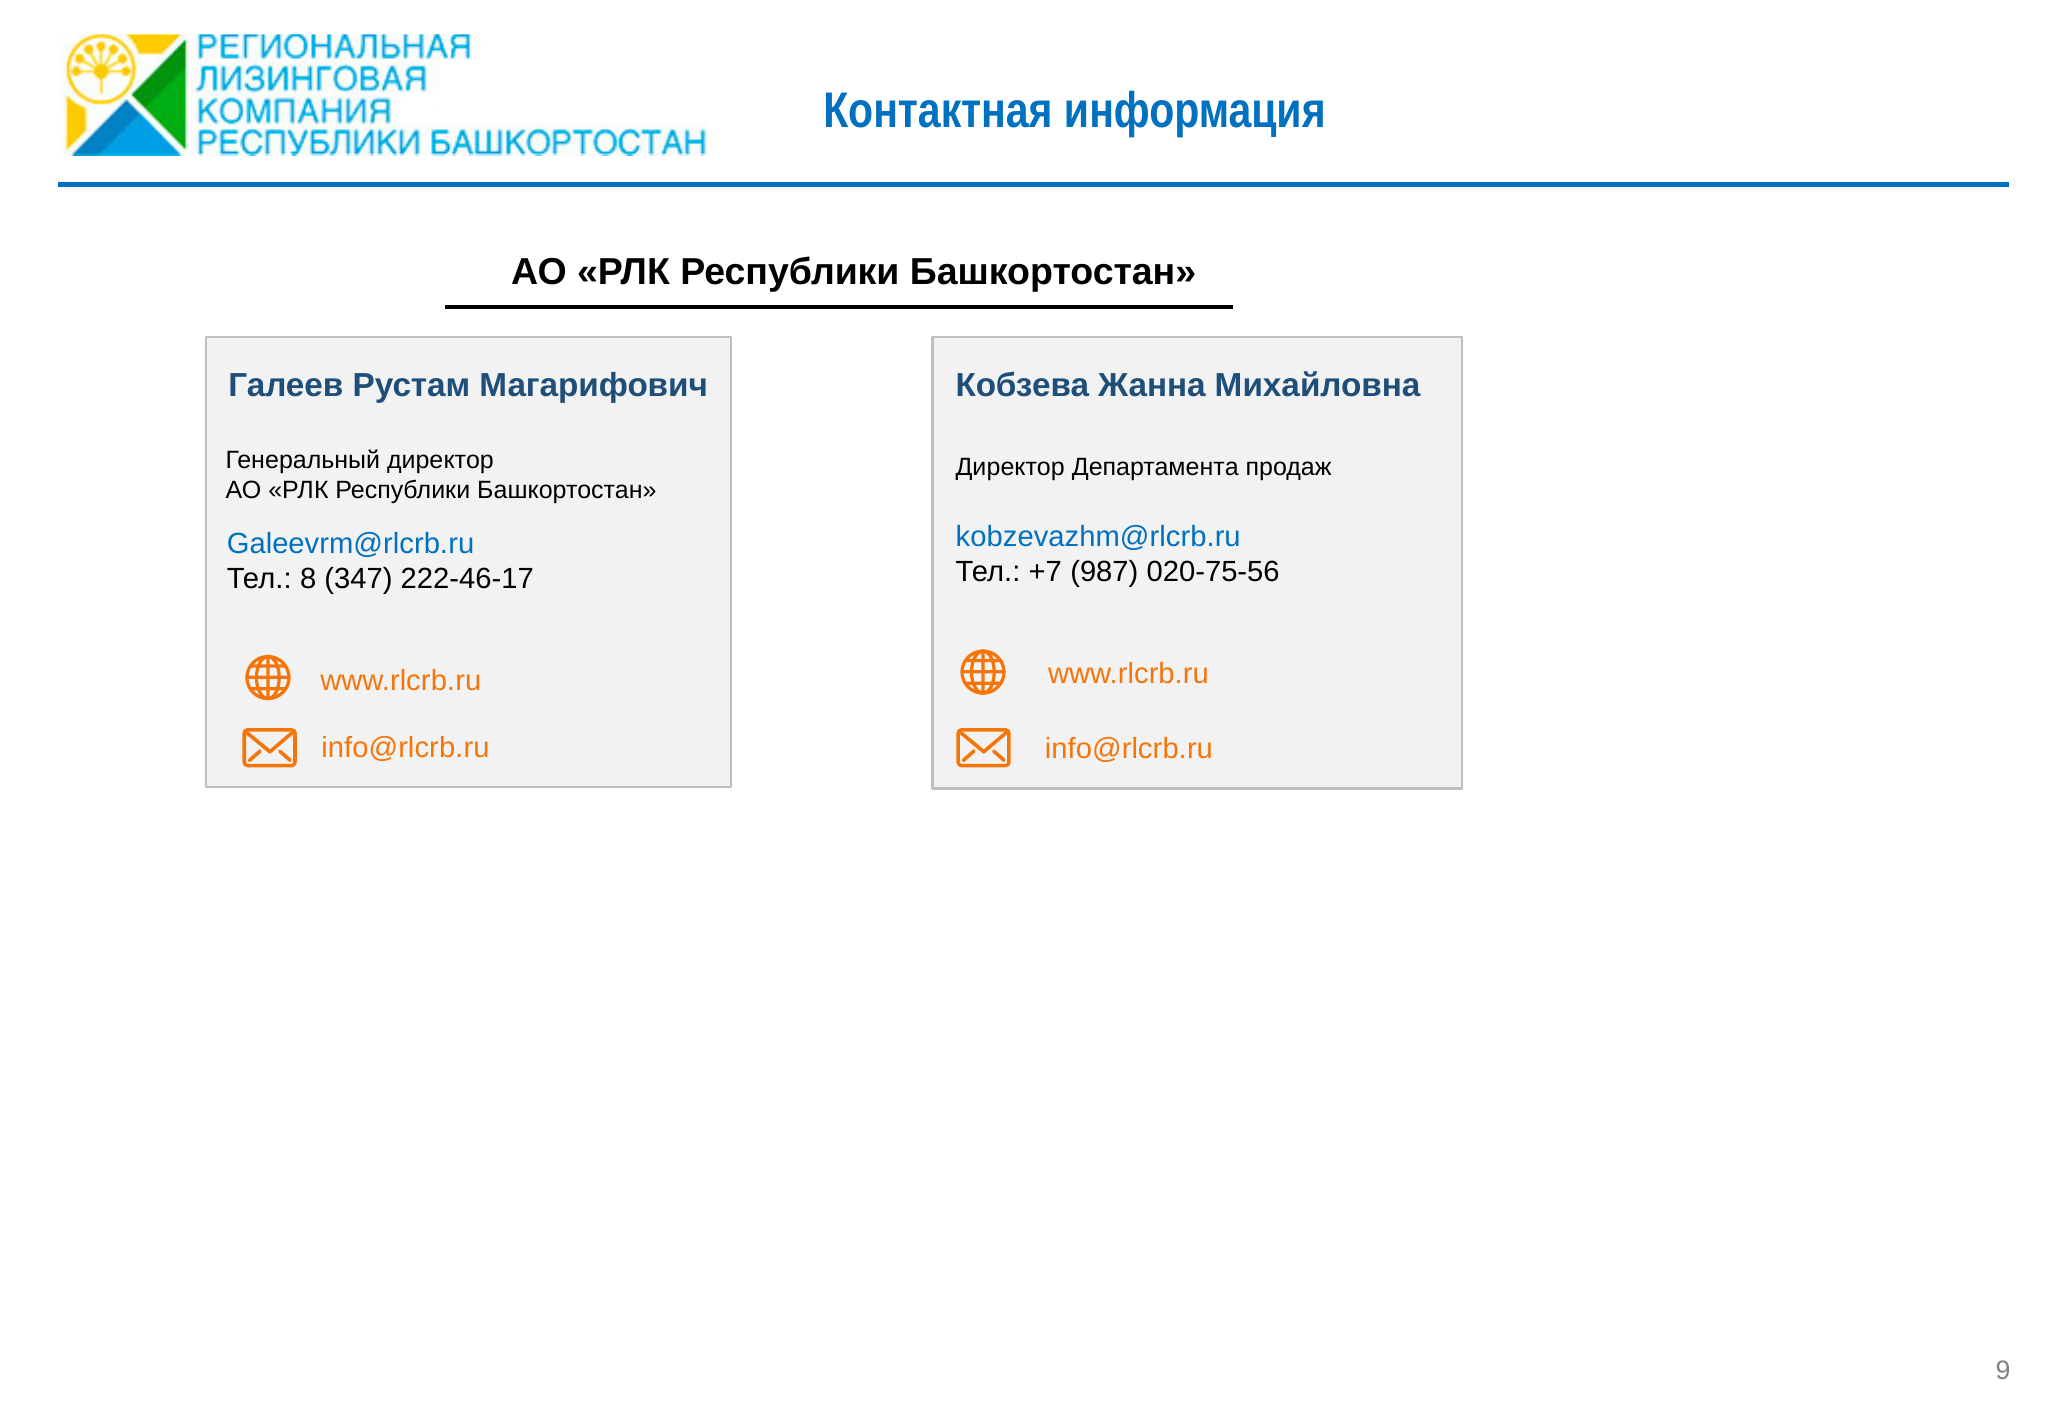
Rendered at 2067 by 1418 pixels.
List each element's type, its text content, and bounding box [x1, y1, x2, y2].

text_box АО «РЛК Республики Башкортостан» [343, 239, 1365, 300]
text_box [203, 335, 733, 789]
text_box kobzevazhm@rlcrb.ru Тел.: +7 (987) 020-75-56 [940, 510, 1425, 596]
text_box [960, 649, 1006, 695]
text_box www.rlcrb.ru [1033, 646, 1234, 697]
title Контактная информация [808, 50, 1845, 166]
text_box Директор Департамента продаж [940, 413, 1457, 488]
text_box Генеральный директор АО «РЛК Республики Башкортостан» [210, 406, 727, 511]
picture [434, 39, 439, 48]
text_box www.rlcrb.ru [305, 653, 506, 704]
text_box info@rlcrb.ru [306, 720, 645, 771]
text_box Кобзева Жанна Михайловна [940, 355, 1454, 411]
text_box info@rlcrb.ru [1030, 721, 1369, 772]
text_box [242, 727, 297, 768]
text_box Галеев Рустам Магарифович [213, 355, 847, 411]
text_box Galeevrm@rlcrb.ru Тел.: 8 (347) 222-46-17 [212, 516, 728, 602]
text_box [245, 654, 291, 701]
text_box [930, 335, 1464, 791]
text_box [956, 727, 1011, 768]
picture [57, 11, 708, 179]
